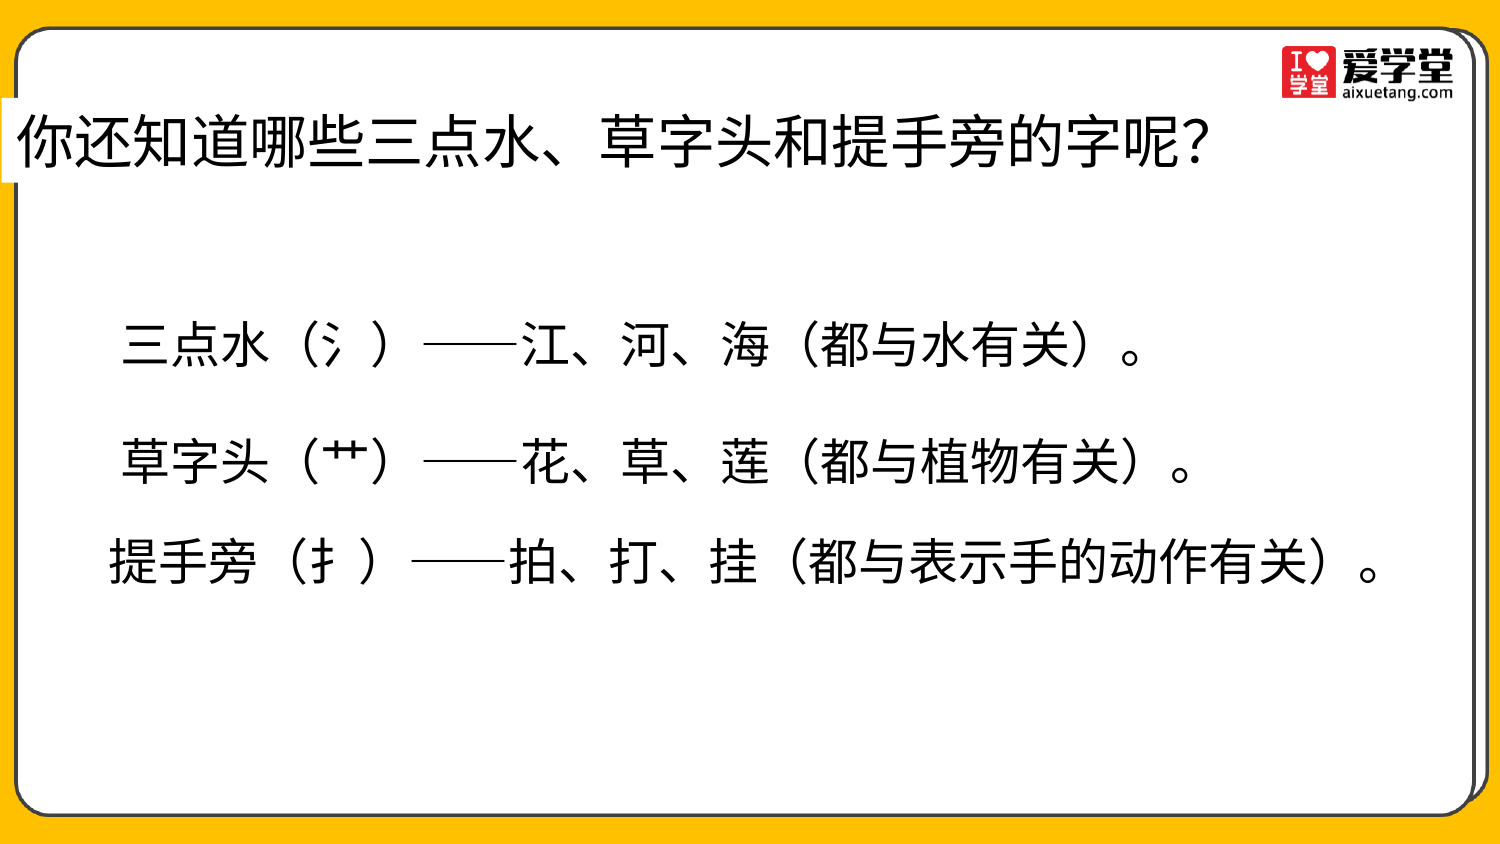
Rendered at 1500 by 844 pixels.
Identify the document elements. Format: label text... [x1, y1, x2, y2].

picture [0, 0, 1500, 844]
text_box 三点水（氵）——江、河、海（都与水有关）。 [105, 306, 1371, 381]
text_box 你还知道哪些三点水、草字头和提手旁的字呢？ [1, 97, 1338, 183]
text_box 提手旁（扌）——拍、打、挂（都与表示手的动作有关）。 [93, 523, 1430, 598]
text_box 草字头（艹）——花、草、莲（都与植物有关）。 [105, 423, 1371, 498]
